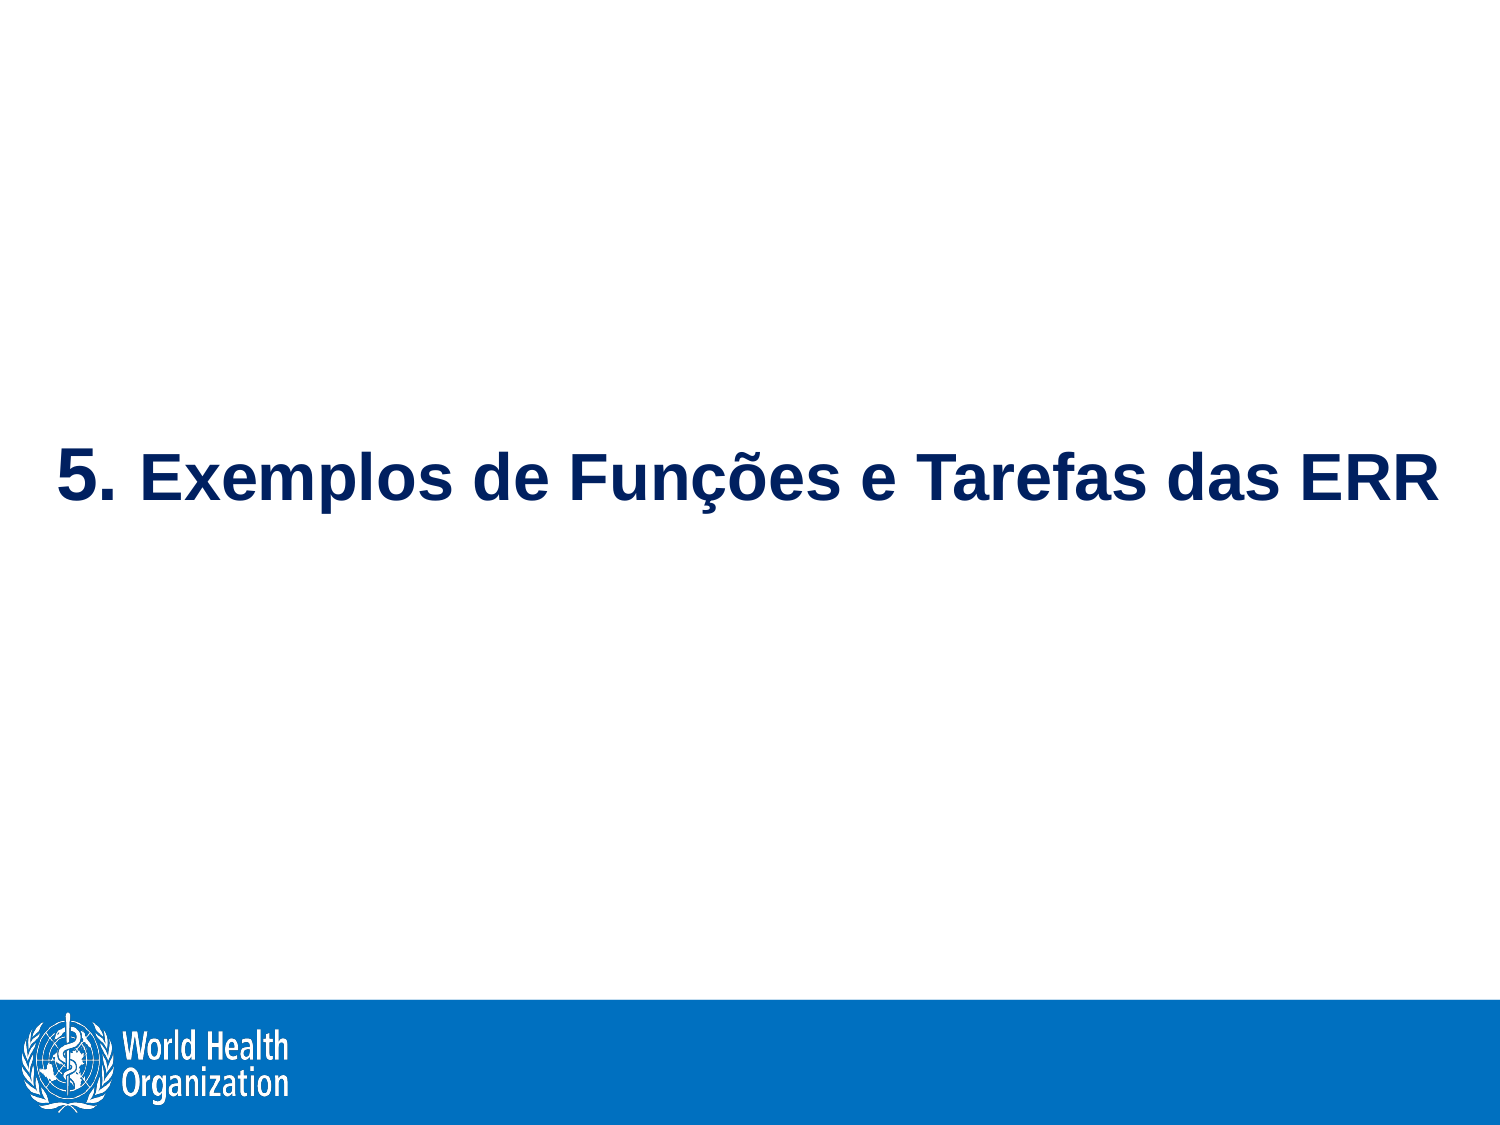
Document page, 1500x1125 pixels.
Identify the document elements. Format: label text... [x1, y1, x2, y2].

picture [21, 1012, 288, 1113]
title 5. Exemplos de Funções e Tarefas das ERR [41, 349, 1459, 591]
